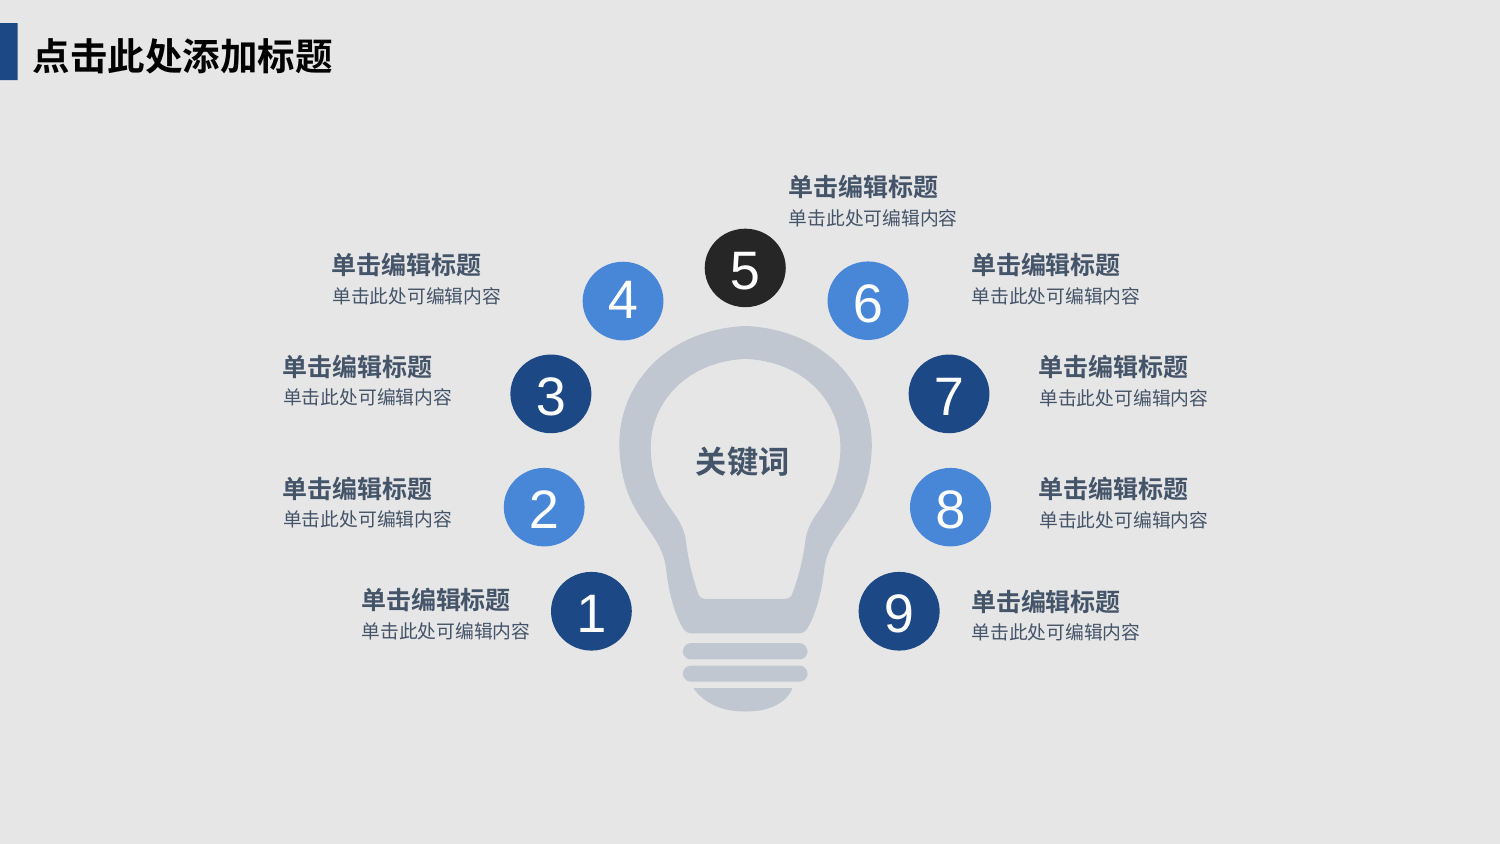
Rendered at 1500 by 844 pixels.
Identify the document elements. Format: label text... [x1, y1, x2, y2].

text_box 单击此处可编辑内容 [788, 206, 1076, 230]
text_box 单击此处可编辑内容 [283, 385, 571, 409]
text_box 8 [909, 467, 992, 547]
text_box 单击此处可编辑内容 [361, 619, 649, 642]
text_box 点击此处添加标题 [21, 27, 347, 84]
text_box 5 [704, 228, 786, 308]
text_box 单击编辑标题 [331, 249, 573, 280]
text_box 关键词 [658, 441, 828, 480]
text_box [682, 643, 808, 660]
text_box 7 [908, 354, 990, 434]
text_box 2 [503, 467, 585, 547]
text_box 单击编辑标题 [281, 474, 523, 505]
text_box 单击编辑标题 [361, 584, 602, 615]
text_box 单击此处可编辑内容 [1039, 387, 1327, 410]
text_box 单击编辑标题 [971, 586, 1212, 617]
text_box 单击编辑标题 [281, 351, 523, 382]
text_box 6 [827, 261, 909, 340]
text_box [682, 665, 808, 682]
text_box 3 [511, 354, 592, 434]
text_box 单击此处可编辑内容 [332, 285, 620, 308]
text_box 单击编辑标题 [1038, 351, 1279, 382]
text_box [693, 688, 793, 712]
text_box 4 [583, 261, 664, 341]
text_box 单击编辑标题 [788, 171, 1029, 202]
text_box 单击此处可编辑内容 [283, 507, 571, 531]
text_box 单击编辑标题 [1038, 474, 1279, 505]
text_box 单击此处可编辑内容 [971, 621, 1259, 644]
text_box 1 [551, 571, 632, 619]
text_box 单击此处可编辑内容 [1039, 509, 1327, 532]
text_box [619, 326, 872, 634]
text_box 单击此处可编辑内容 [971, 285, 1259, 308]
text_box 9 [858, 571, 940, 651]
text_box 单击编辑标题 [971, 249, 1212, 280]
text_box 1 [566, 642, 617, 651]
text_box [0, 23, 18, 81]
